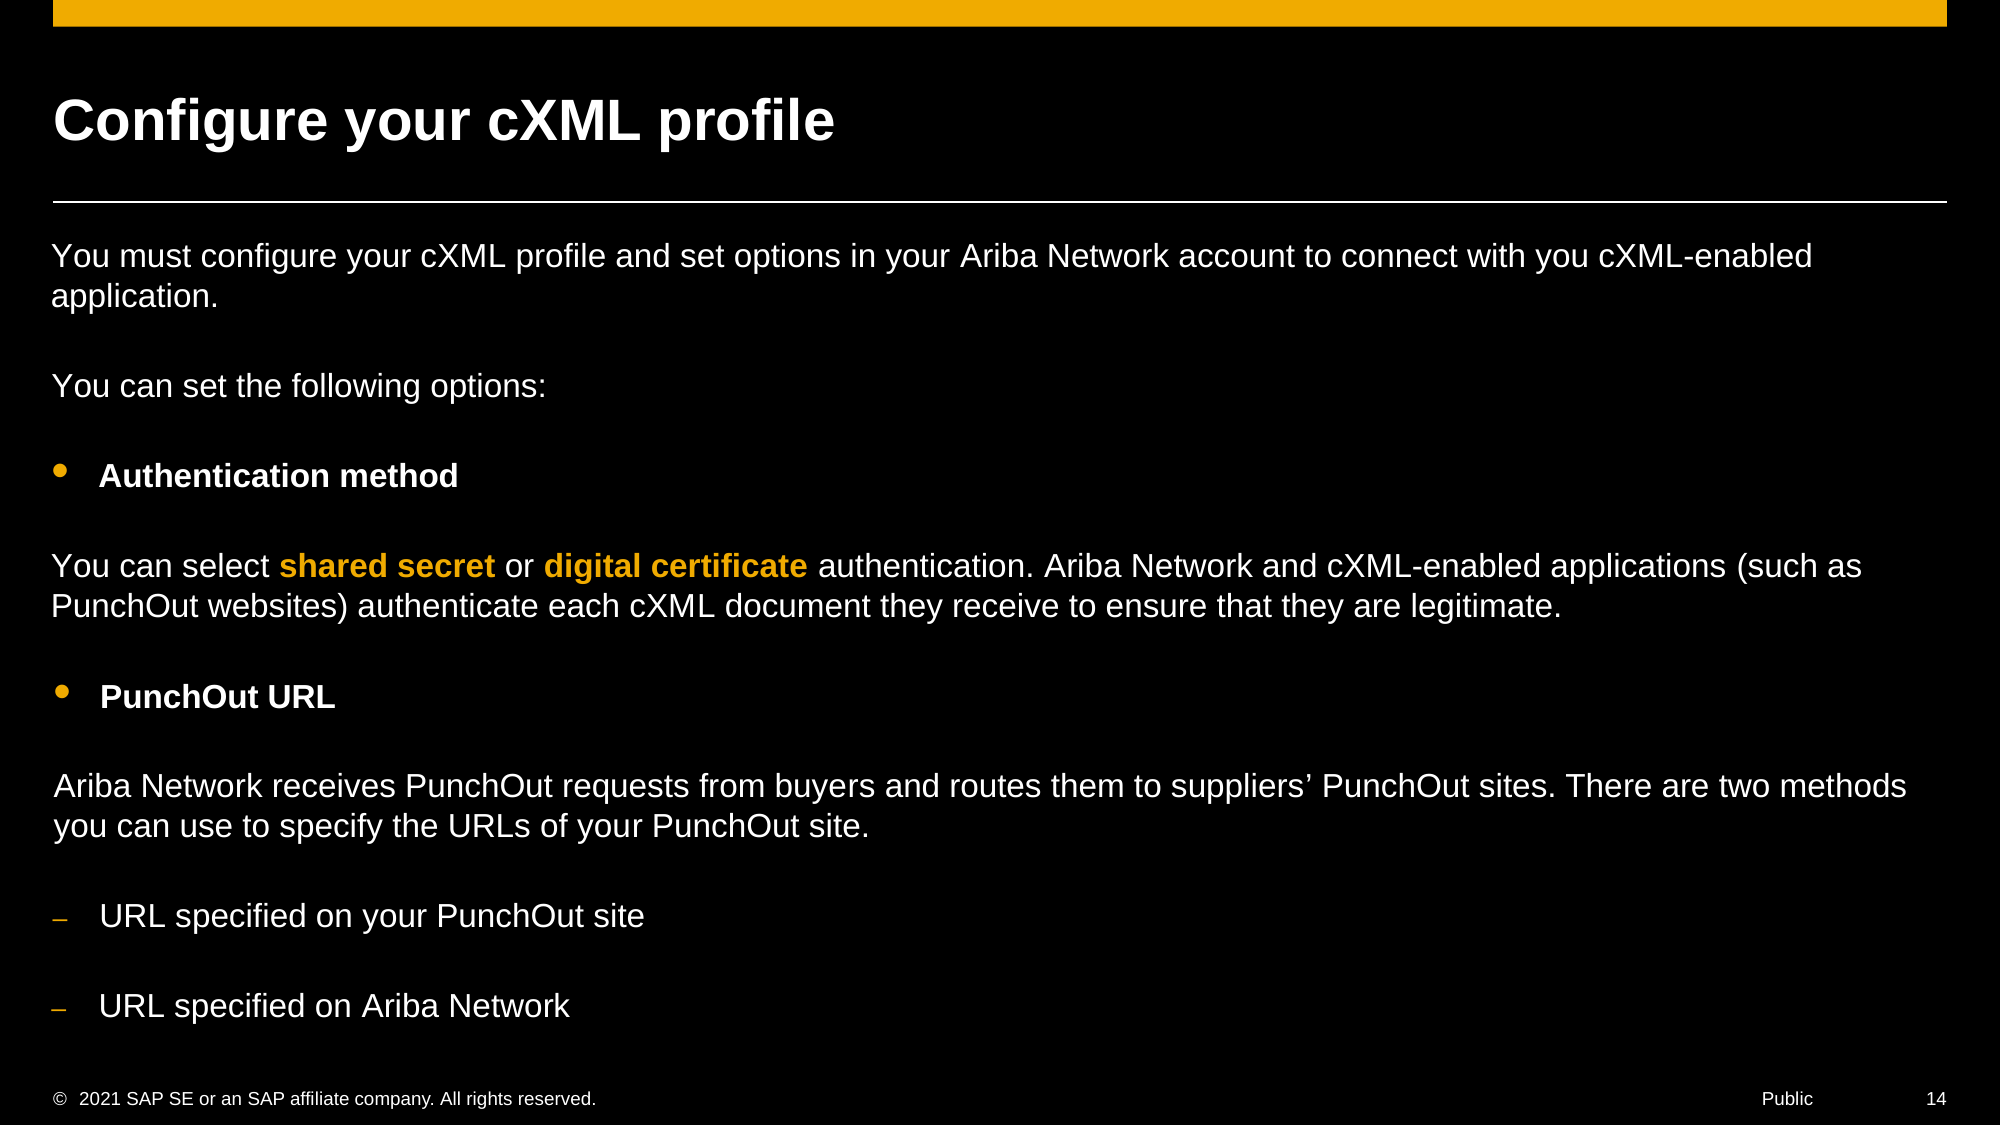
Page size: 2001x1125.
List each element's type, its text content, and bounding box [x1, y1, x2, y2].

text_box [0, 0, 2000, 1125]
text_box Ariba Network receives PunchOut requests from buyers and routes them to suppliers’ PunchOut sites. There are two methods you can use to specify the URLs of your PunchOut site. [53, 764, 1909, 845]
text_box [52, 0, 1948, 27]
text_box You can set the following options: •Authentication method [51, 364, 548, 498]
text_box •PunchOut URL [53, 658, 337, 719]
text_box You must configure your cXML profile and set options in your Ariba Network account to connect with you cXML-enabled application. [50, 234, 1814, 314]
text_box ‒ URL specified on Ariba Network [51, 984, 571, 1025]
text_box © 2021 SAP SE or an SAP affiliate company. All rights reserved. Public 14 [53, 1087, 1947, 1110]
text_box You can selectshared secretordigital certificateauthentication. Ariba Network and cXML-enabled applications (such as PunchOut websites) authenticate each cXML document they receive to ensure that they are legitimate. [50, 544, 1863, 624]
text_box ‒ URL specified on your PunchOut site [52, 894, 646, 935]
text_box Configure your cXML profile [53, 82, 837, 153]
